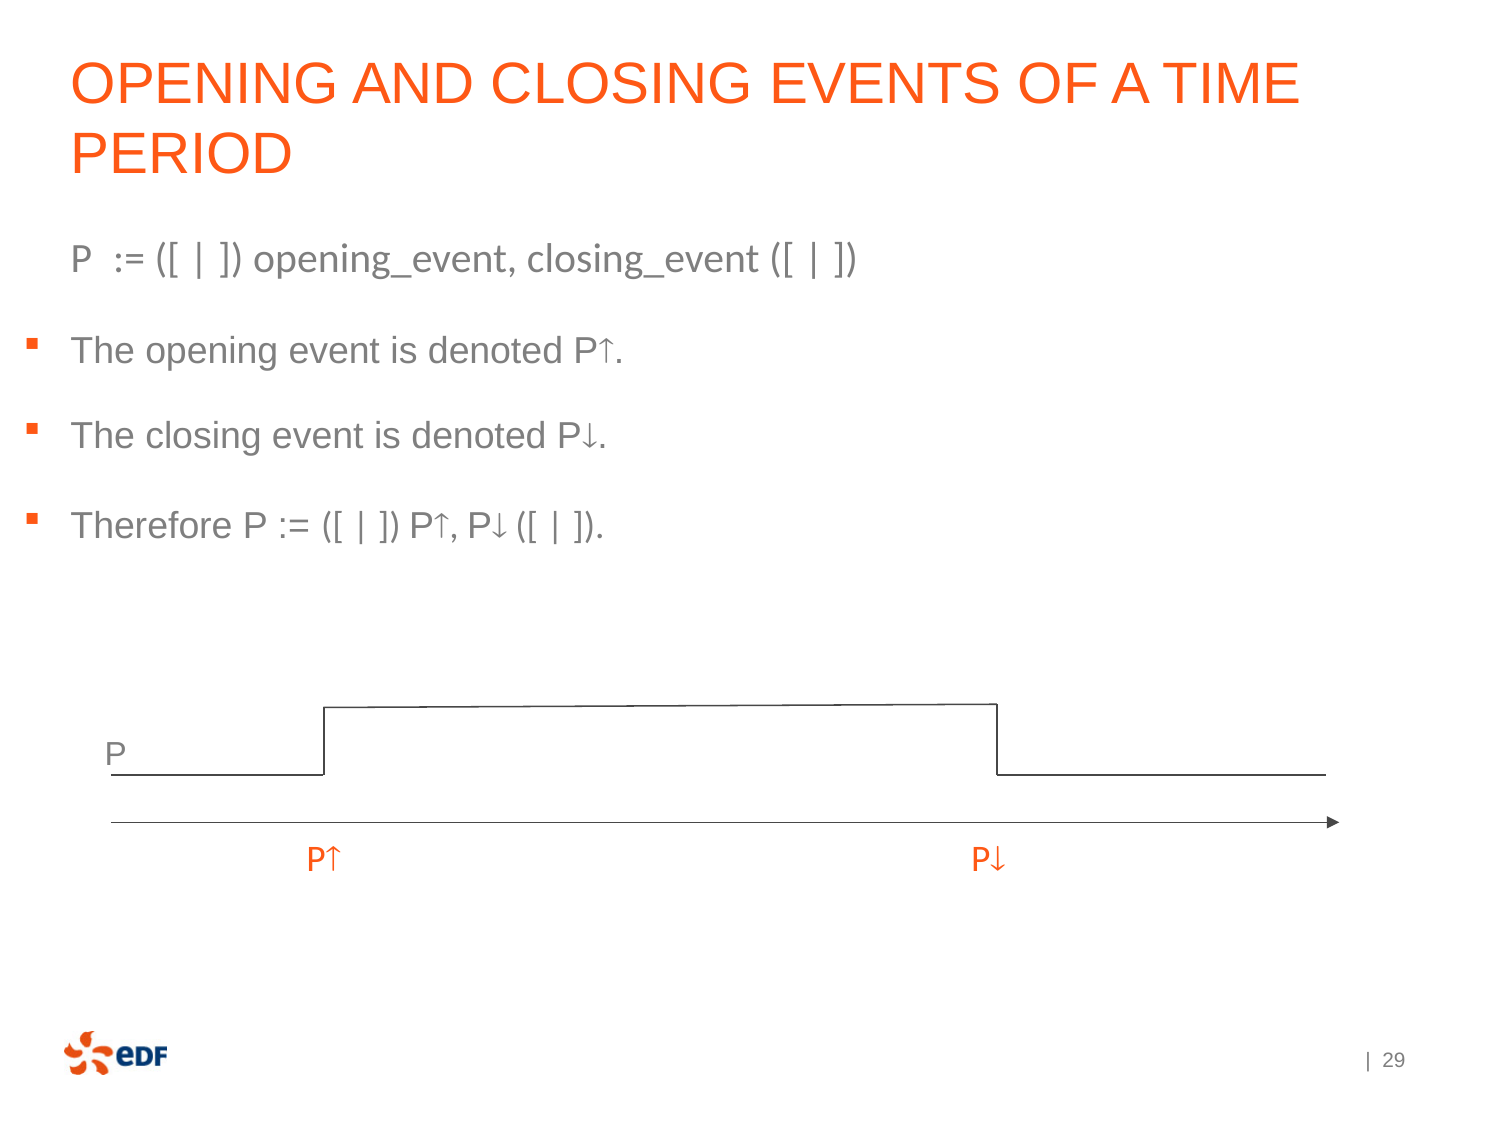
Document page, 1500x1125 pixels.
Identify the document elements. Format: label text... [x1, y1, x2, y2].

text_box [98, 703, 1340, 887]
text_box The opening event is denoted P. The closing event is denoted P. Therefore P := ([ | ]) P, P ([ | ]). [17, 326, 1421, 547]
text_box P := ([ | ]) opening_event, closing_event ([ | ]) [64, 230, 1040, 281]
title Opening and closing events of a time period [64, 45, 1436, 185]
picture [64, 1031, 167, 1075]
